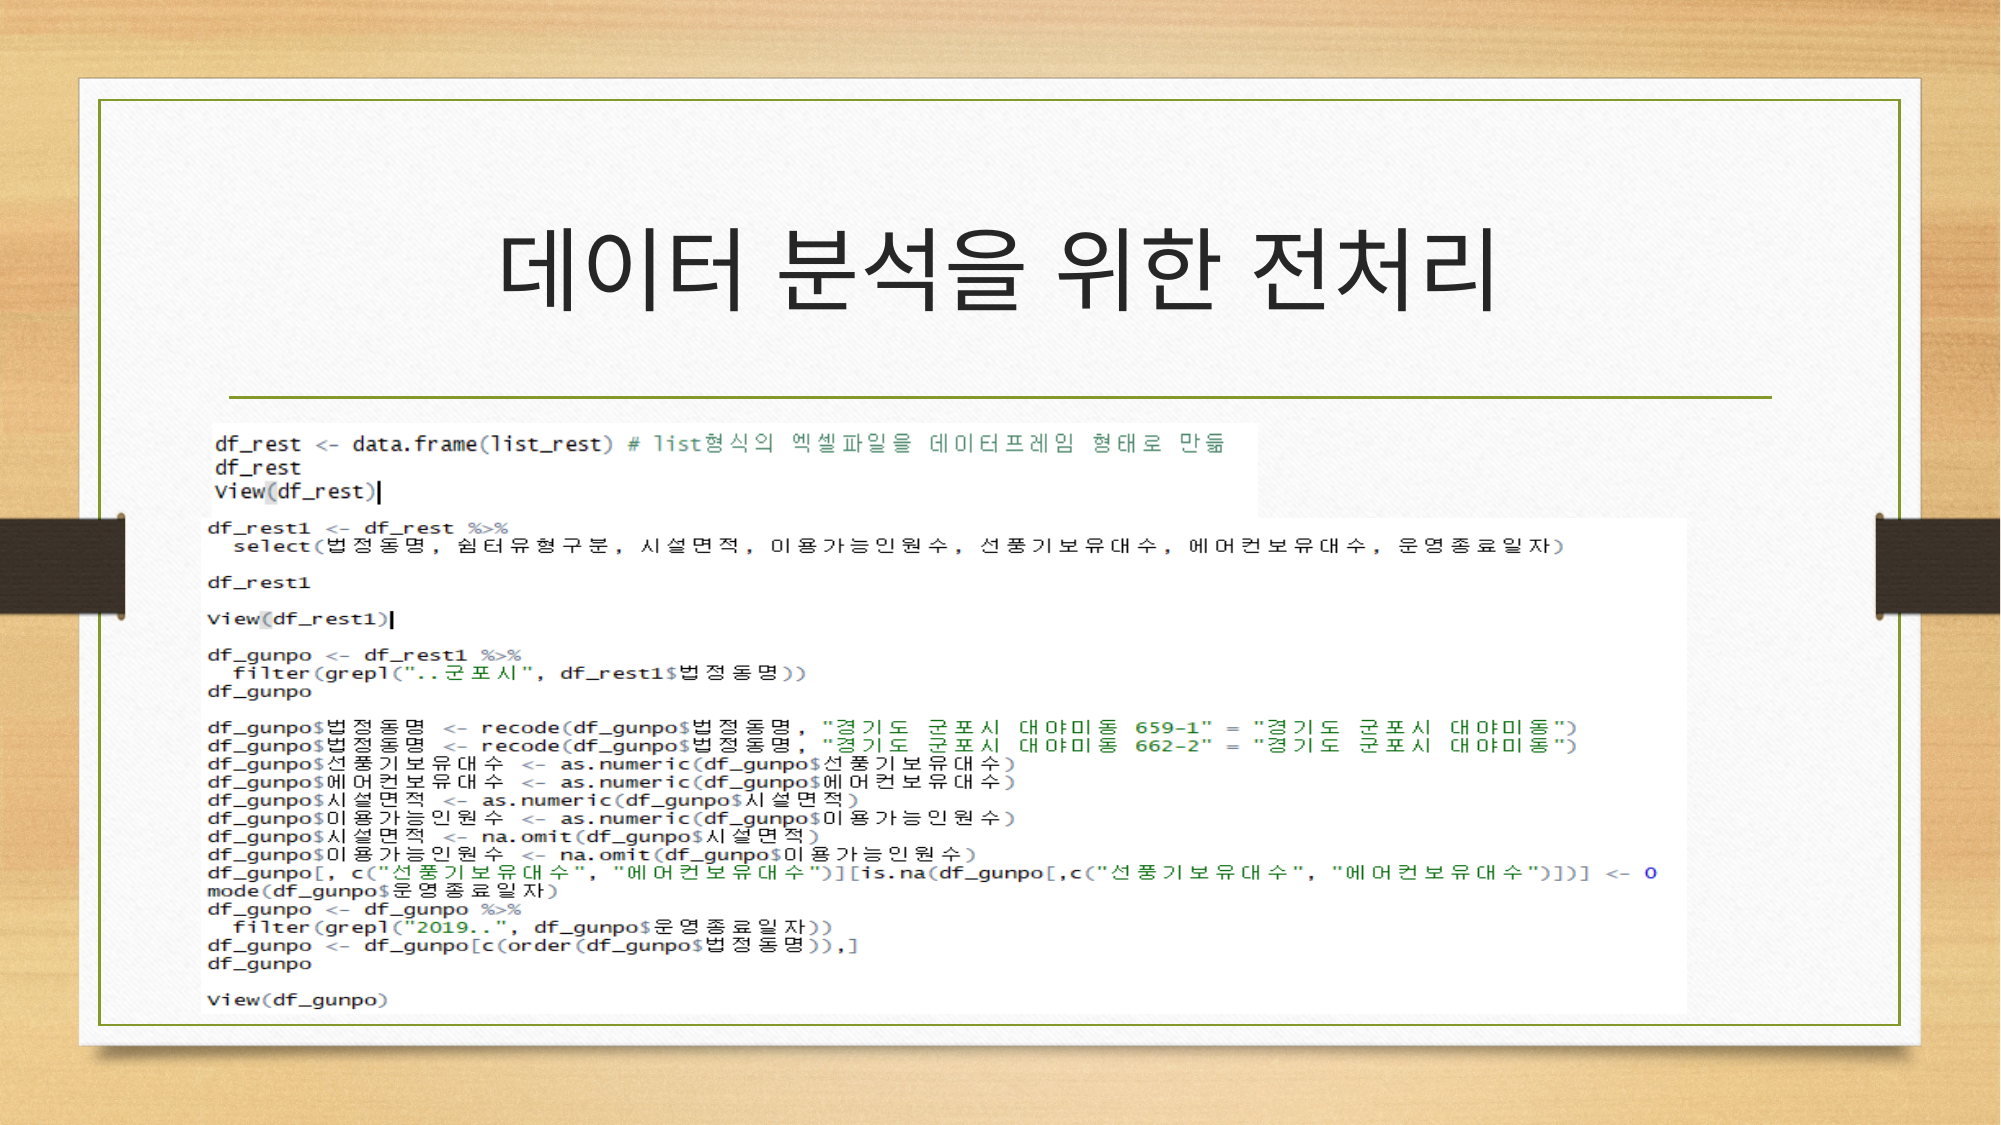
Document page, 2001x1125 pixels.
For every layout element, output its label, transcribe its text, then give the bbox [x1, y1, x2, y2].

picture [0, 0, 2001, 1125]
title 데이터 분석을 위한 전처리 [212, 161, 1788, 375]
